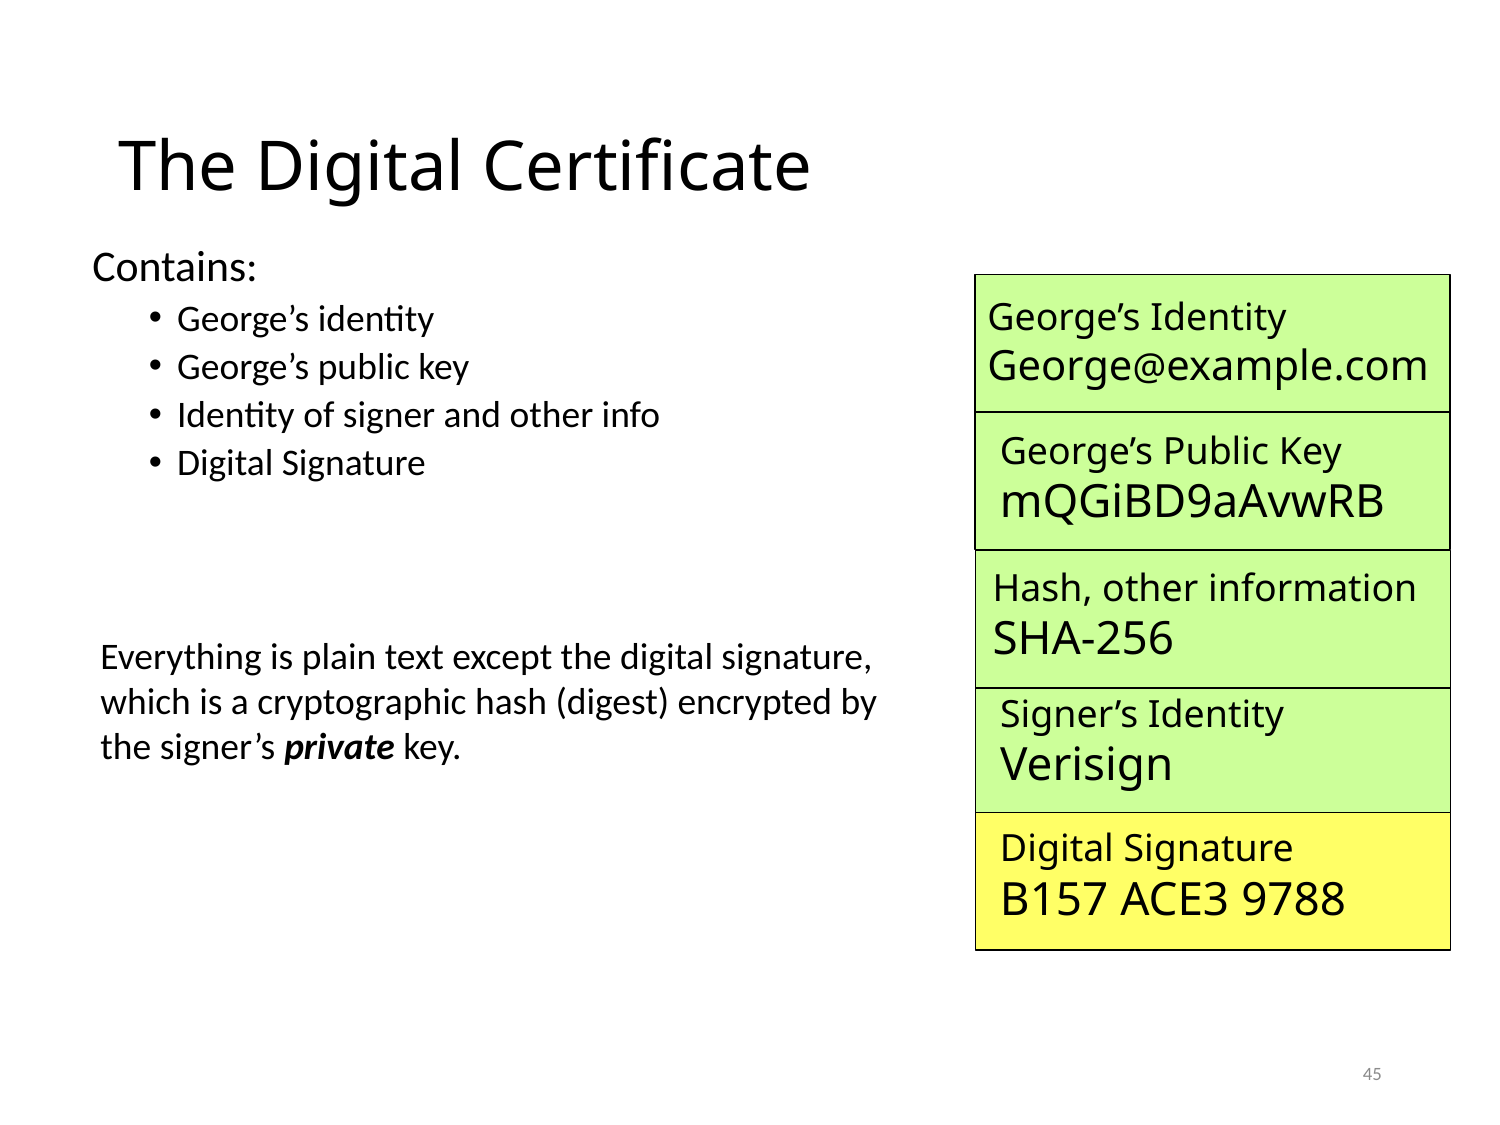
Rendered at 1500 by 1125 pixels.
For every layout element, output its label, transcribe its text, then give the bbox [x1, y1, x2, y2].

list Contains: George’s identity George’s public key Identity of signer and other info Digital Signature [77, 236, 1353, 1032]
text_box Everything is plain text except the digital signature, which is a cryptographic hash (digest) encrypted by the signer’s private key. [85, 624, 898, 775]
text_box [974, 274, 1451, 950]
title The Digital Certificate [103, 59, 1397, 274]
slide_number 45 [1059, 1042, 1397, 1103]
